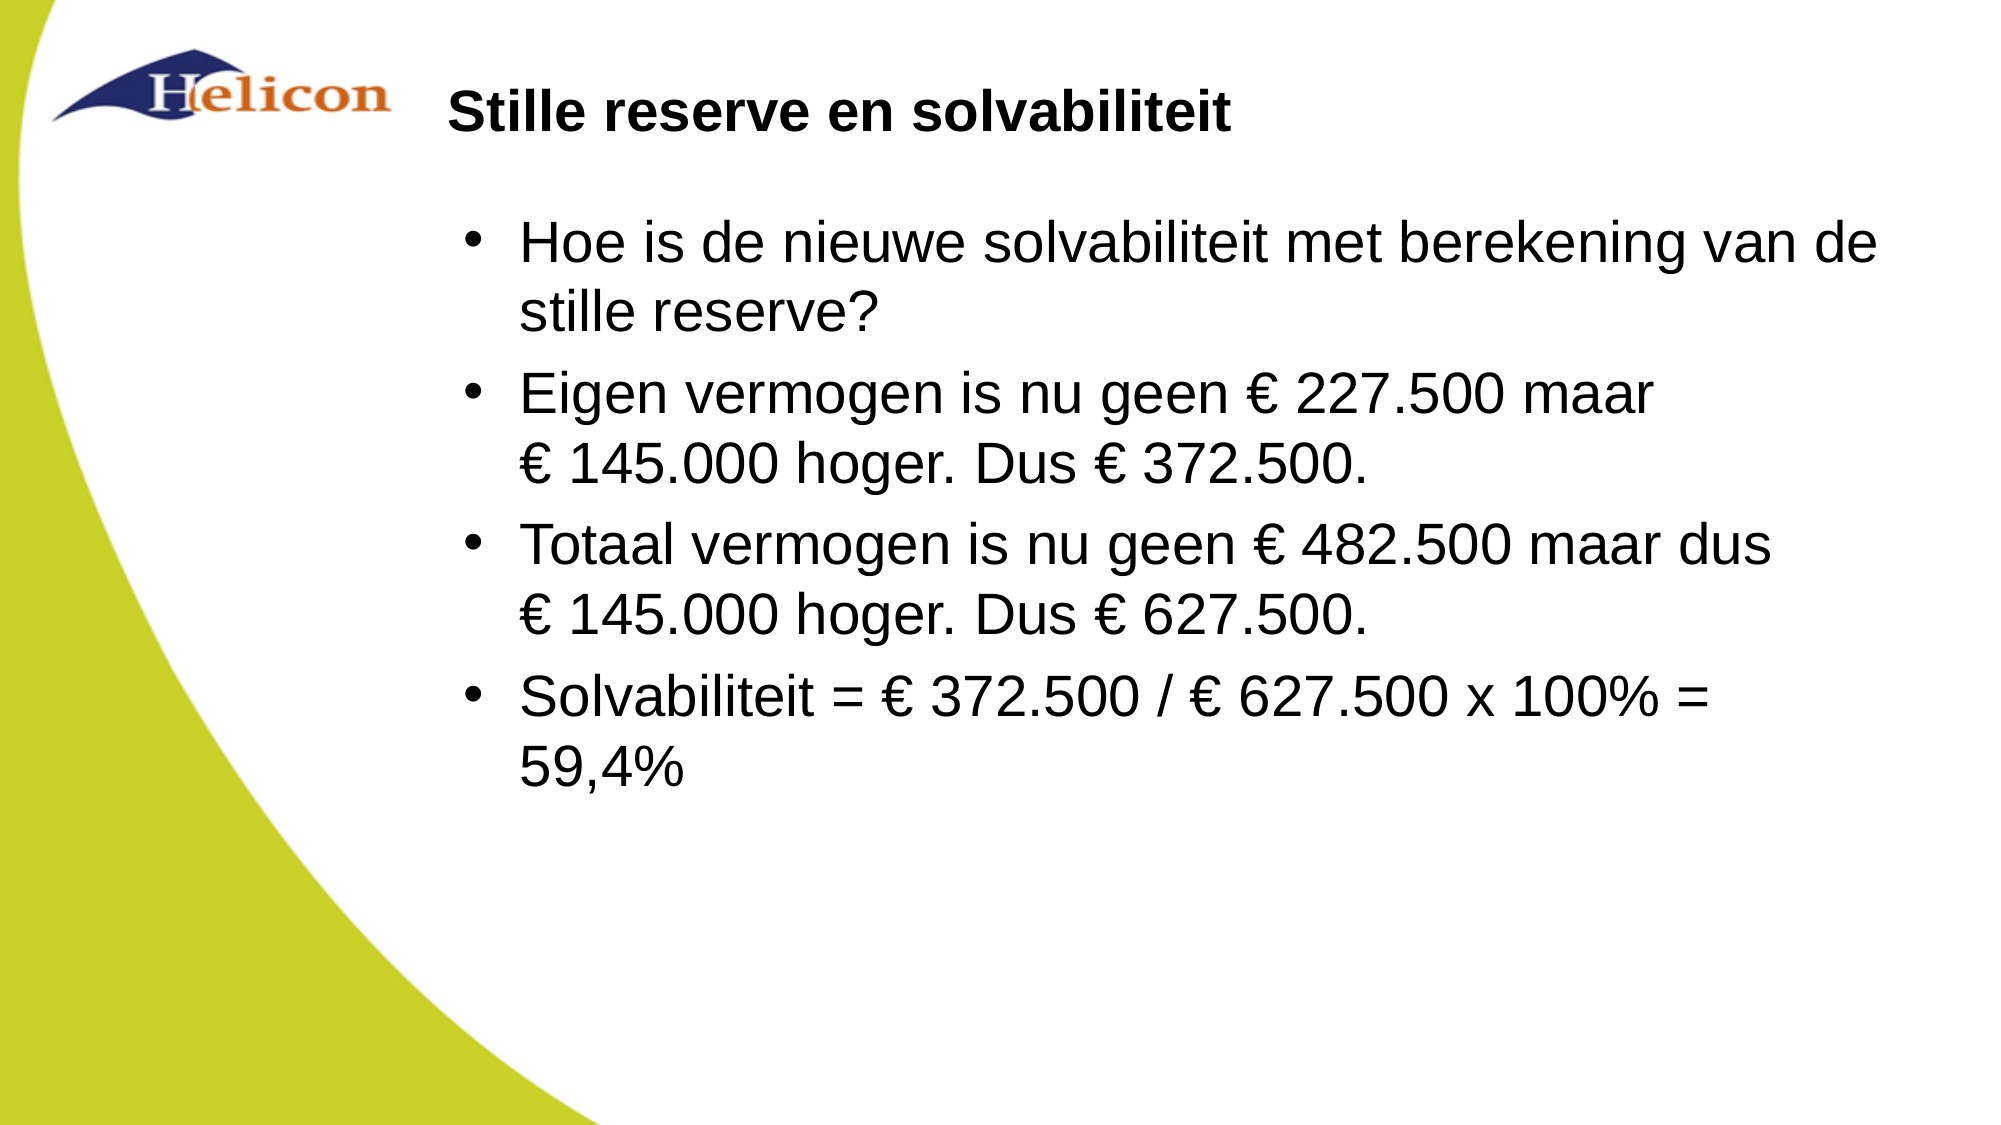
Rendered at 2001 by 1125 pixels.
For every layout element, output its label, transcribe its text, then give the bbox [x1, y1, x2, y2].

title Stille reserve en solvabiliteit [432, 54, 1887, 161]
picture [0, 0, 2000, 1125]
list Hoe is de nieuwe solvabiliteit met berekening van de stille reserve? Eigen vermogen is nu geen € 227.500 maar € 145.000 hoger. Dus € 372.500. Totaal vermogen is nu geen € 482.500 maar dus € 145.000 hoger. Dus € 627.500. Solvabiliteit = € 372.500 / € 627.500 x 100% = 59,4% [448, 196, 1900, 1005]
